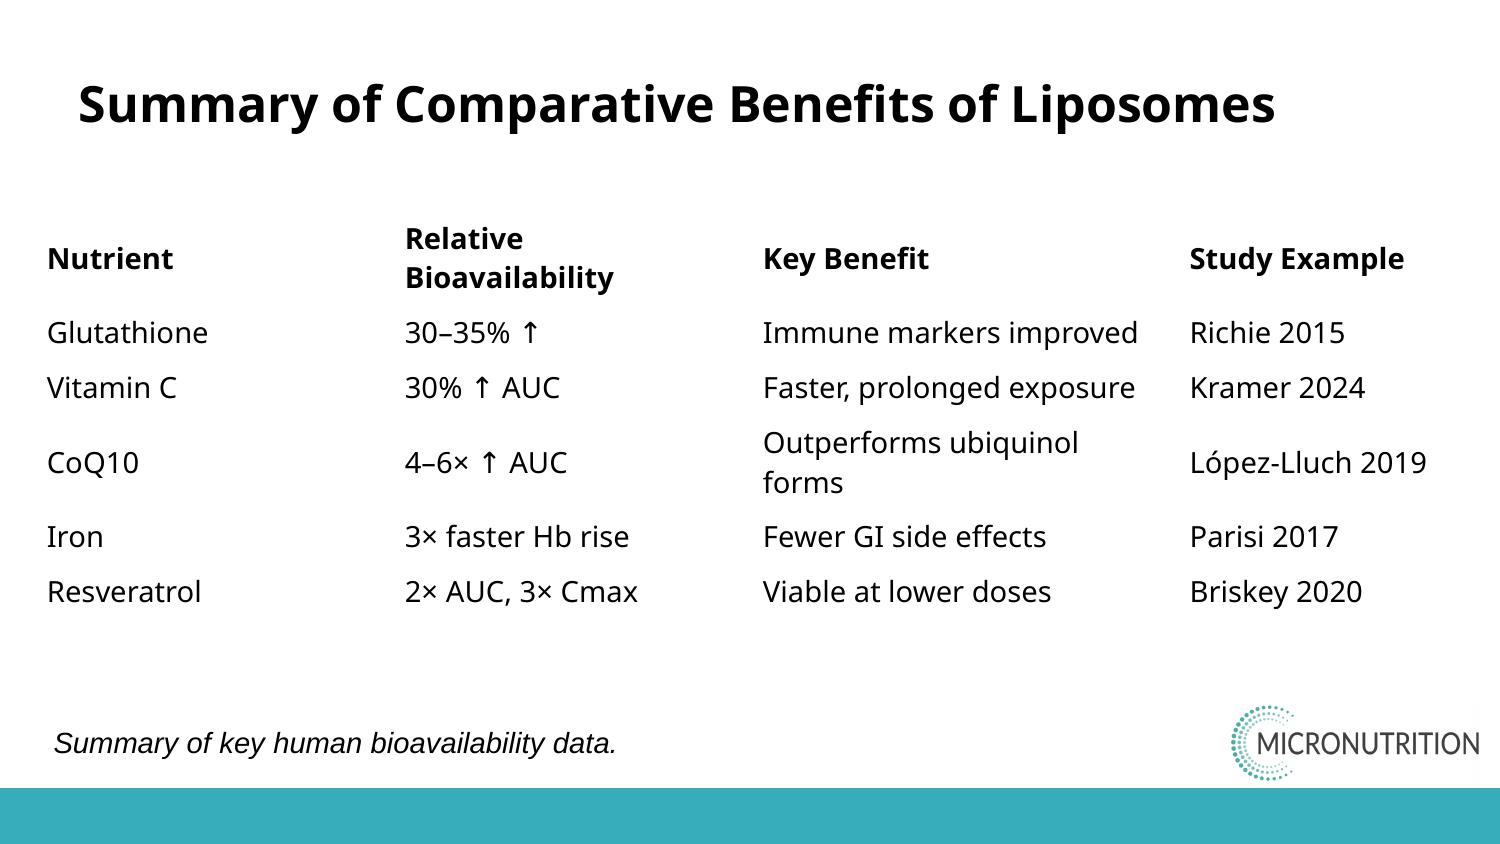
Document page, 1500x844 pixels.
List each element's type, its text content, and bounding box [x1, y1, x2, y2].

table_cell Parisi 2017 [1174, 509, 1464, 564]
table_cell 30–35% ↑ [390, 305, 748, 360]
table_cell Briskey 2020 [1174, 564, 1464, 619]
table_cell Richie 2015 [1174, 305, 1464, 360]
picture [1228, 698, 1480, 789]
table_cell Glutathione [32, 305, 390, 360]
table_cell 30% ↑ AUC [390, 360, 748, 415]
table_cell López-Lluch 2019 [1174, 415, 1464, 509]
table_cell 3× faster Hb rise [390, 509, 748, 564]
table_header Study Example [1174, 210, 1464, 305]
table_header Key Benefit [748, 210, 1174, 305]
table_cell Viable at lower doses [748, 564, 1174, 619]
table_header Nutrient [32, 210, 390, 305]
table_cell Immune markers improved [748, 305, 1174, 360]
text_box Summary of Comparative Benefits of Liposomes [64, 57, 1465, 151]
table_cell Resveratrol [32, 564, 390, 619]
text_box [0, 787, 1500, 844]
table_cell Fewer GI side effects [748, 509, 1174, 564]
table_cell 2× AUC, 3× Cmax [390, 564, 748, 619]
table_cell CoQ10 [32, 415, 390, 509]
table_cell Outperforms ubiquinol forms [748, 415, 1174, 509]
table_cell Kramer 2024 [1174, 360, 1464, 415]
table_cell Faster, prolonged exposure [748, 360, 1174, 415]
table_cell Iron [32, 509, 390, 564]
text_box Summary of key human bioavailability data. [38, 716, 912, 767]
table_cell 4–6× ↑ AUC [390, 415, 748, 509]
table_cell Vitamin C [32, 360, 390, 415]
table_header Relative Bioavailability [390, 210, 748, 305]
